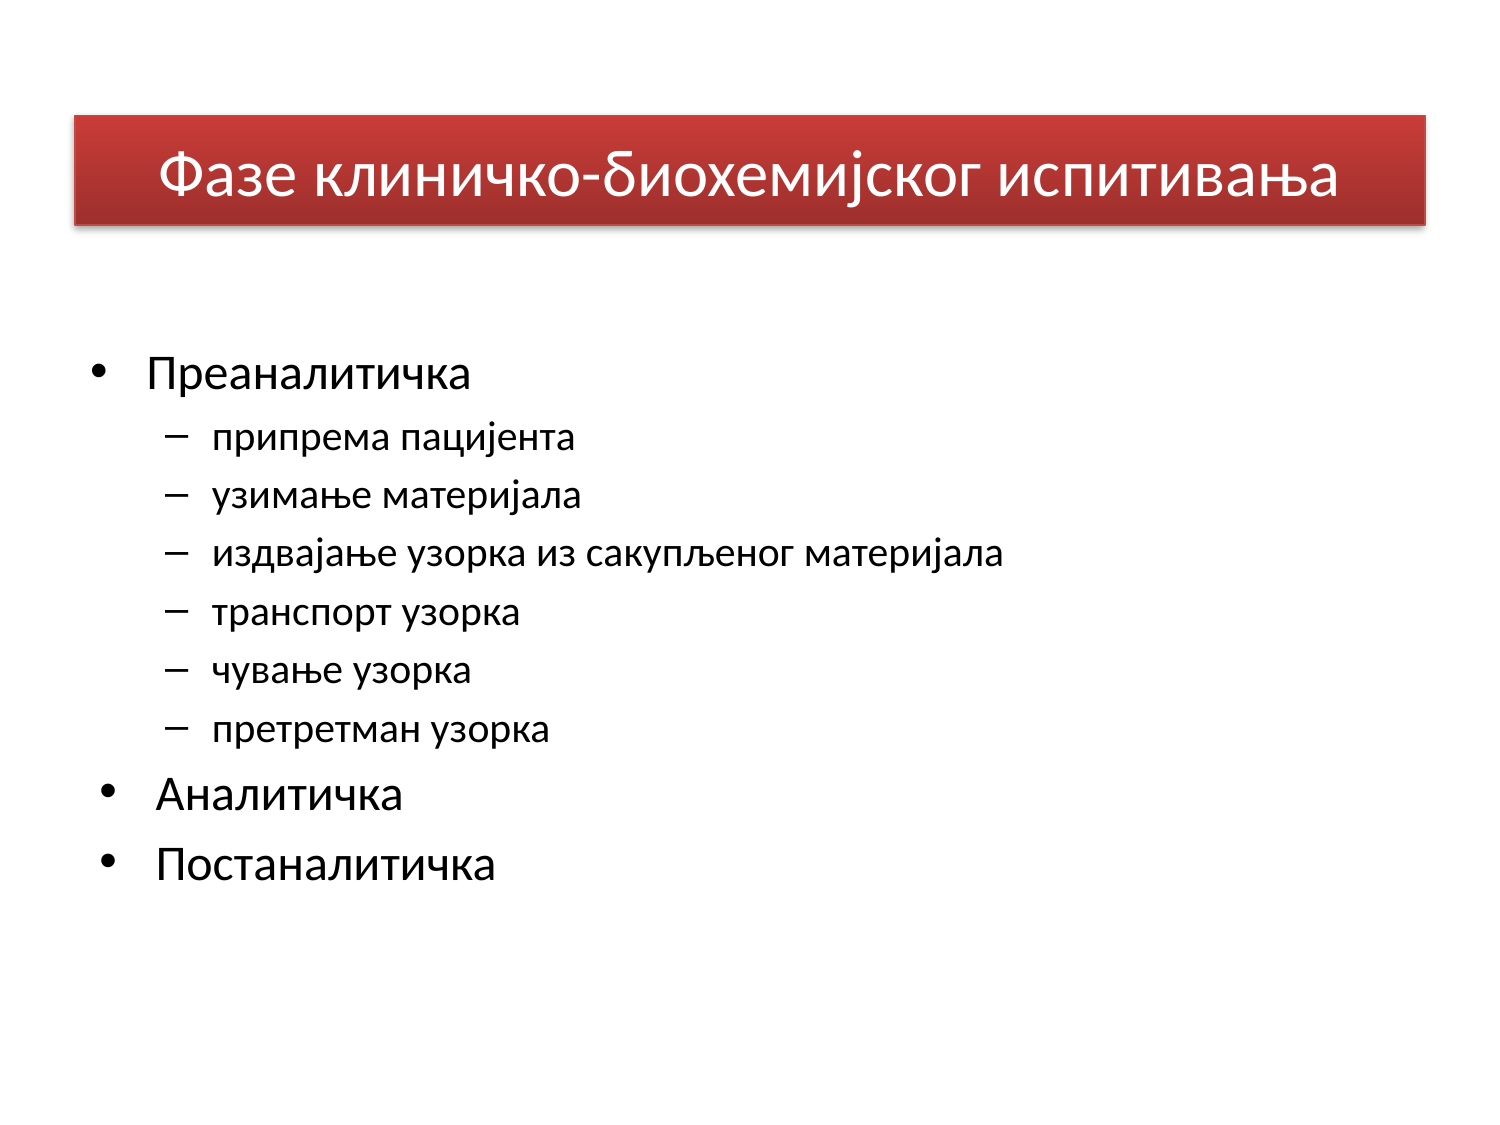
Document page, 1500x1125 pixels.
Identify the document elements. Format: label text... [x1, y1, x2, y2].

list Преаналитичка припрема пацијента узимање материјала издвајање узорка из сакупљеног материјала транспорт узорка чување узорка претретман узорка Аналитичка Постаналитичка [75, 262, 1425, 1005]
title Фазе клиничко-биохемијског испитивања [74, 115, 1426, 226]
